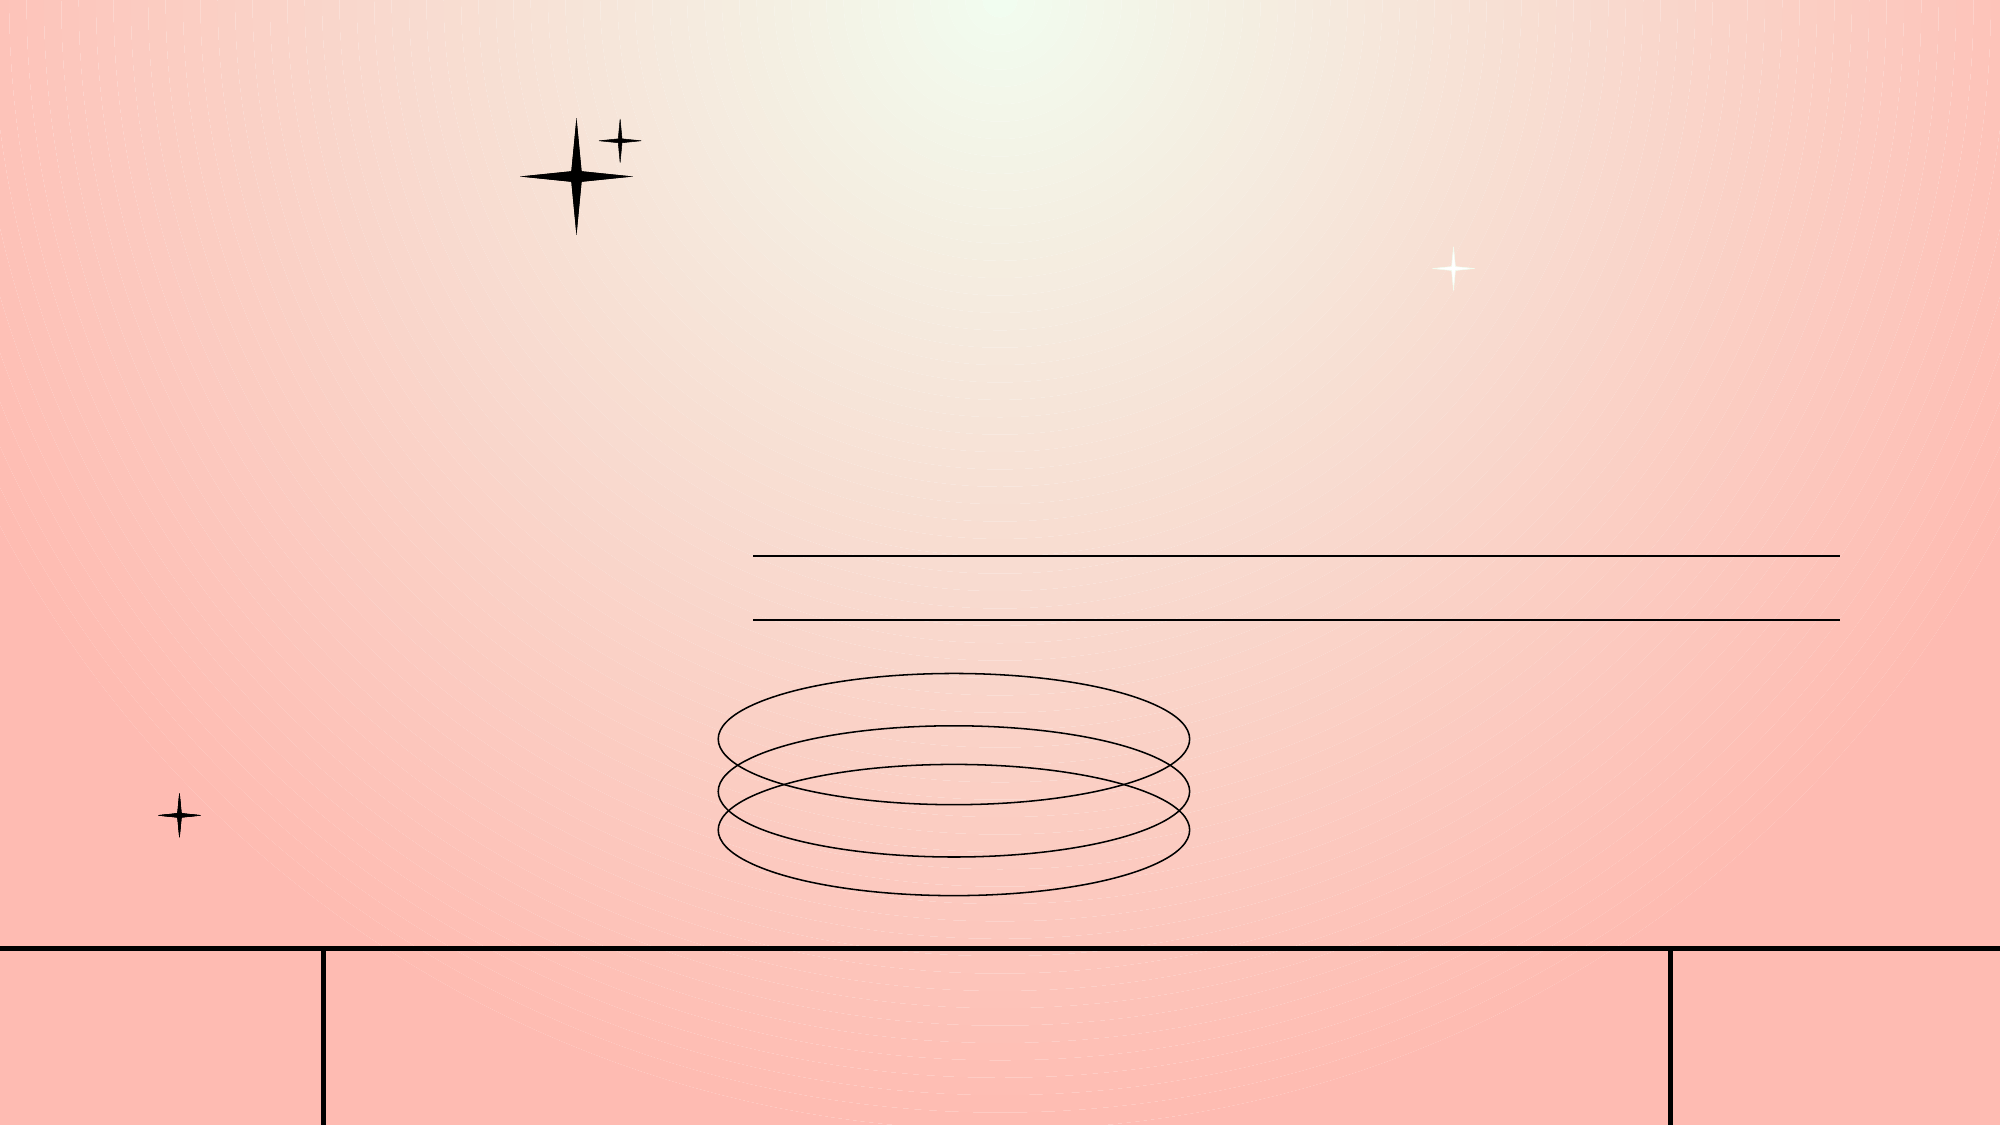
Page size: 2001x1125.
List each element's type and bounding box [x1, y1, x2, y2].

picture [104, 96, 653, 904]
